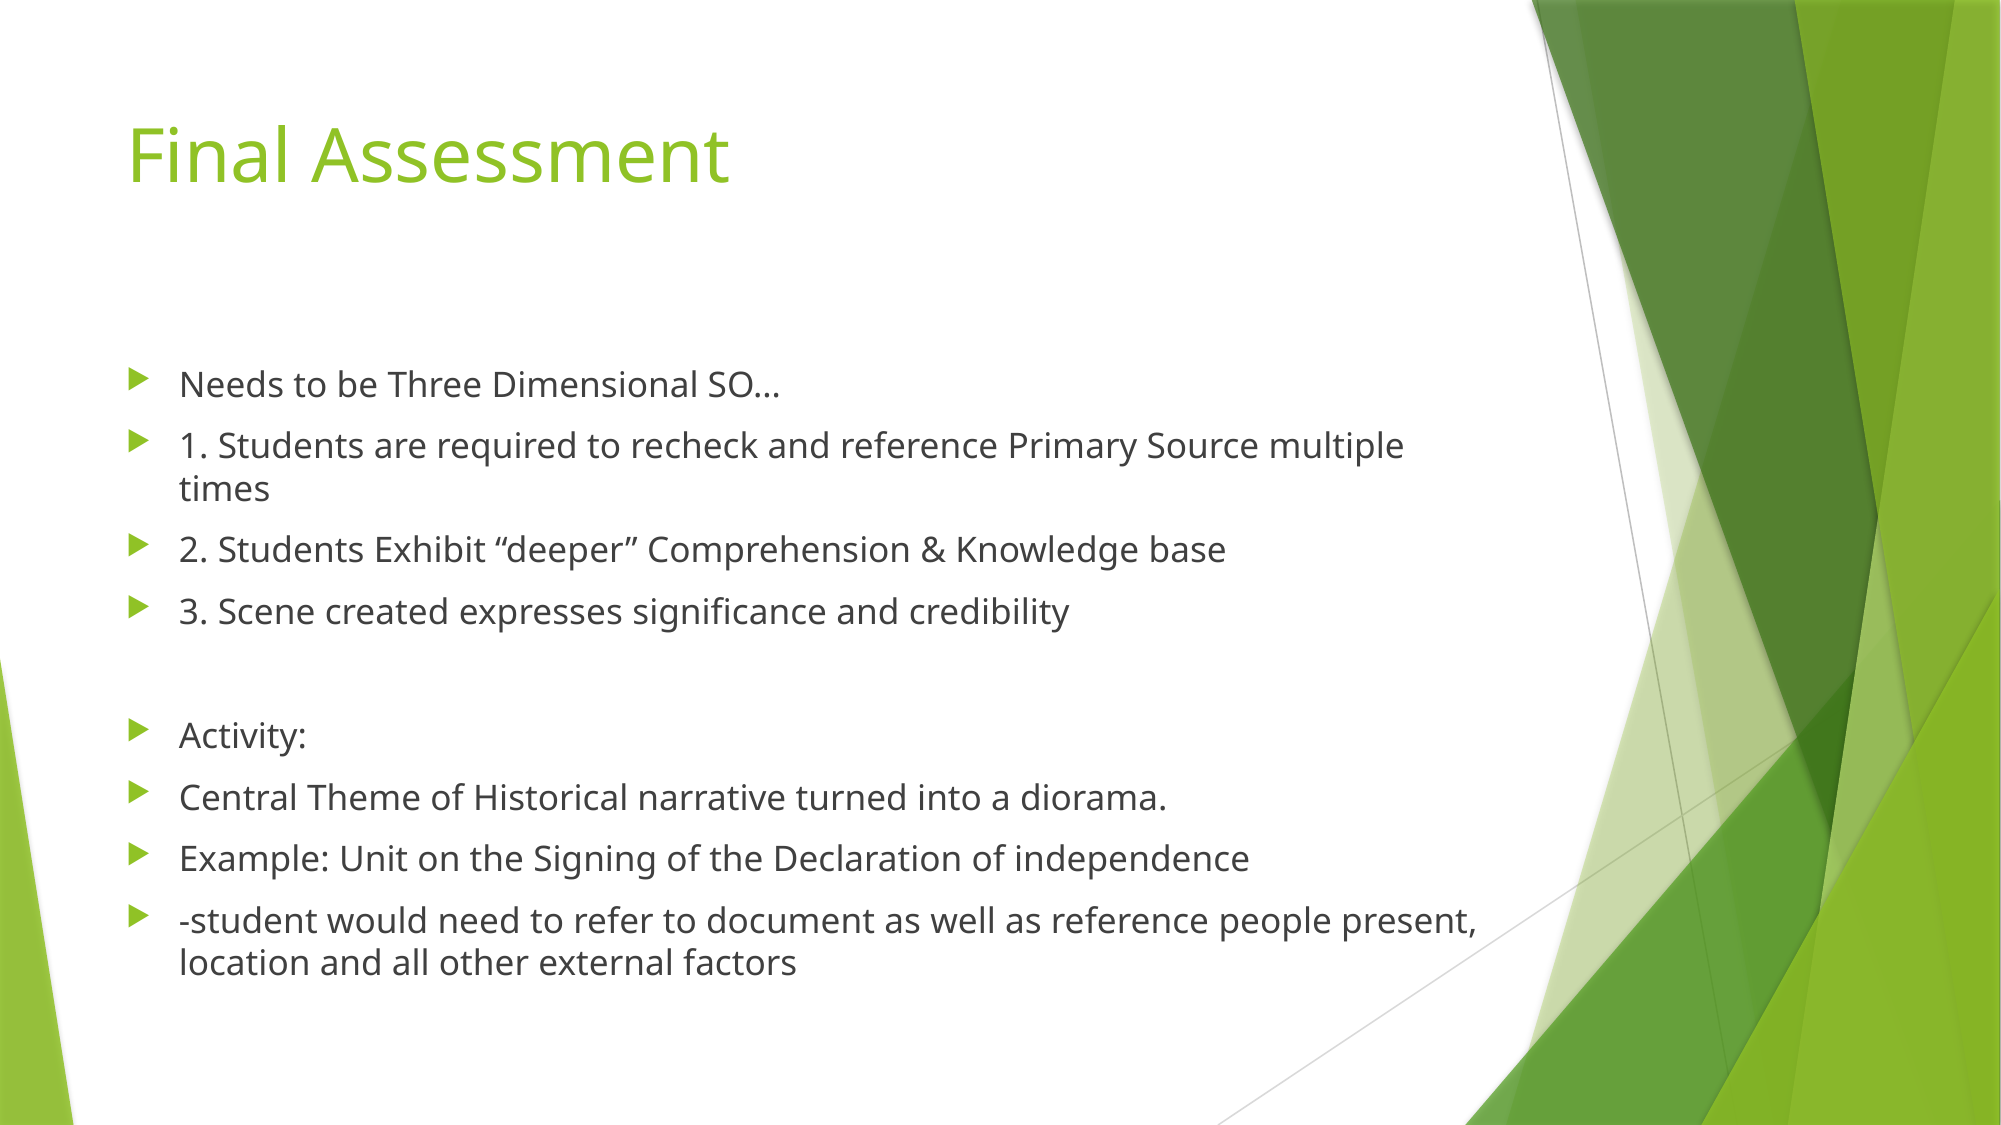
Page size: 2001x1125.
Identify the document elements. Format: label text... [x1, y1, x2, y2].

list Needs to be Three Dimensional SO… 1. Students are required to recheck and reference Primary Source multiple times 2. Students Exhibit “deeper” Comprehension & Knowledge base 3. Scene created expresses significance and credibility Activity: Central Theme of Historical narrative turned into a diorama. Example: Unit on the Signing of the Declaration of independence -student would need to refer to document as well as reference people present, location and all other external factors [111, 354, 1522, 992]
title Final Assessment [111, 99, 1522, 317]
